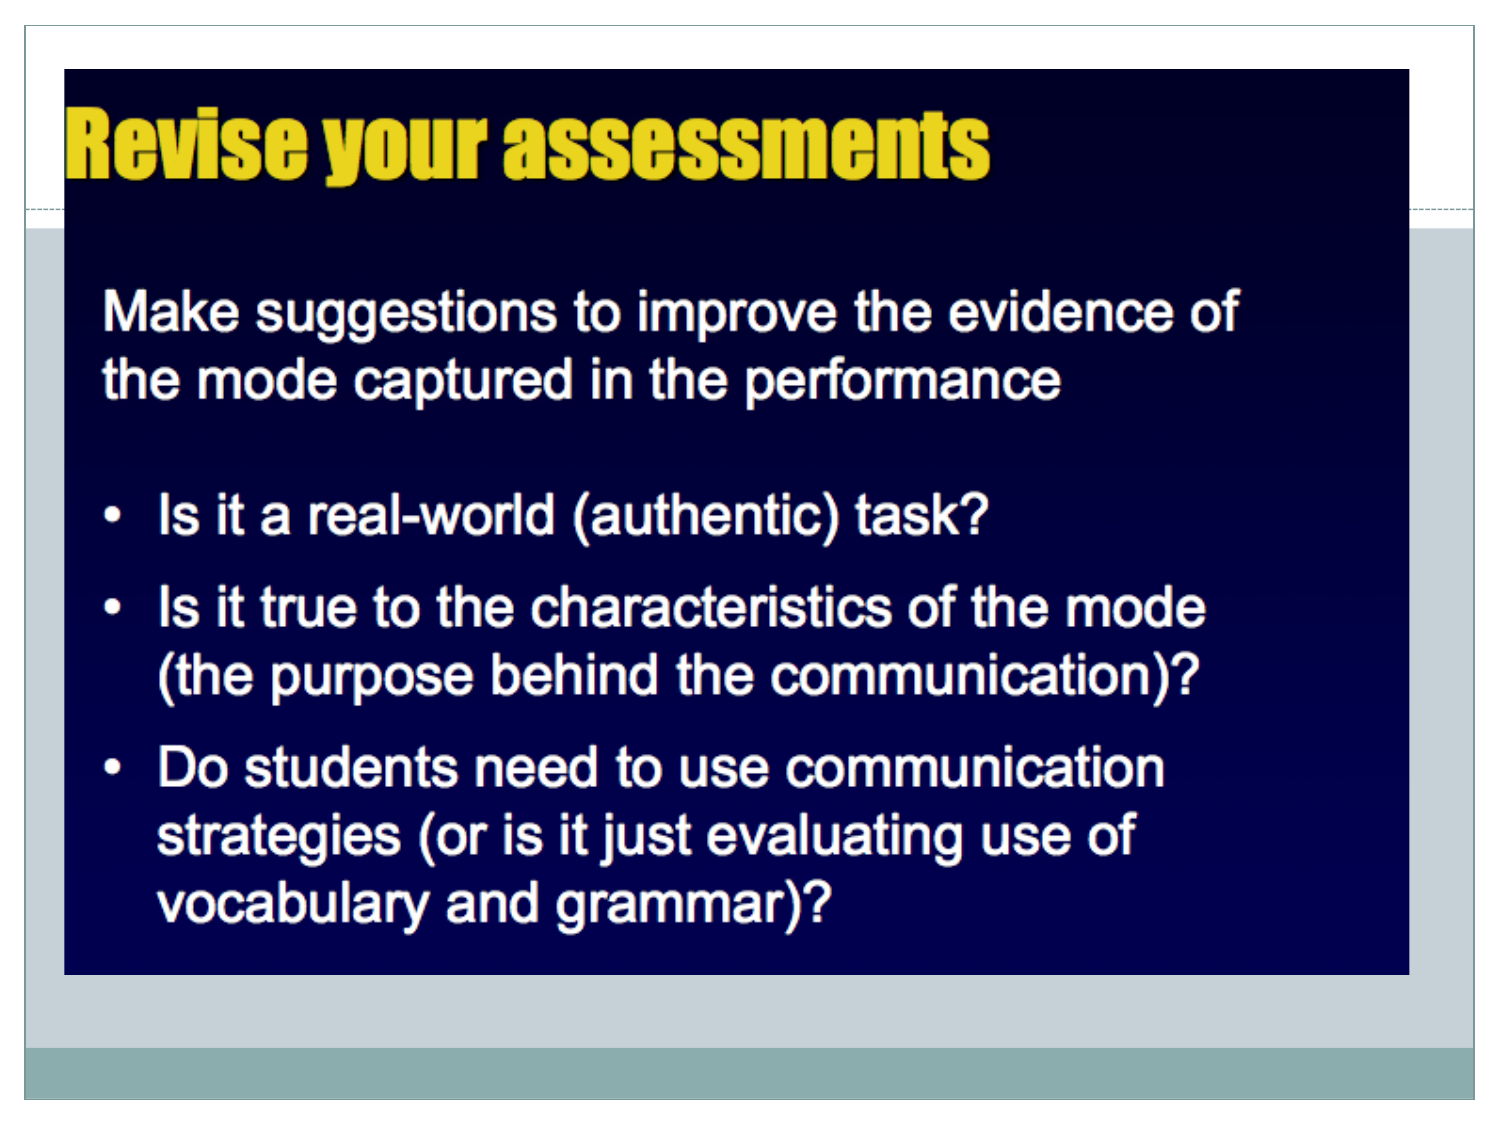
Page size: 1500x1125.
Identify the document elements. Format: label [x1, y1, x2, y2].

list [63, 69, 1410, 976]
